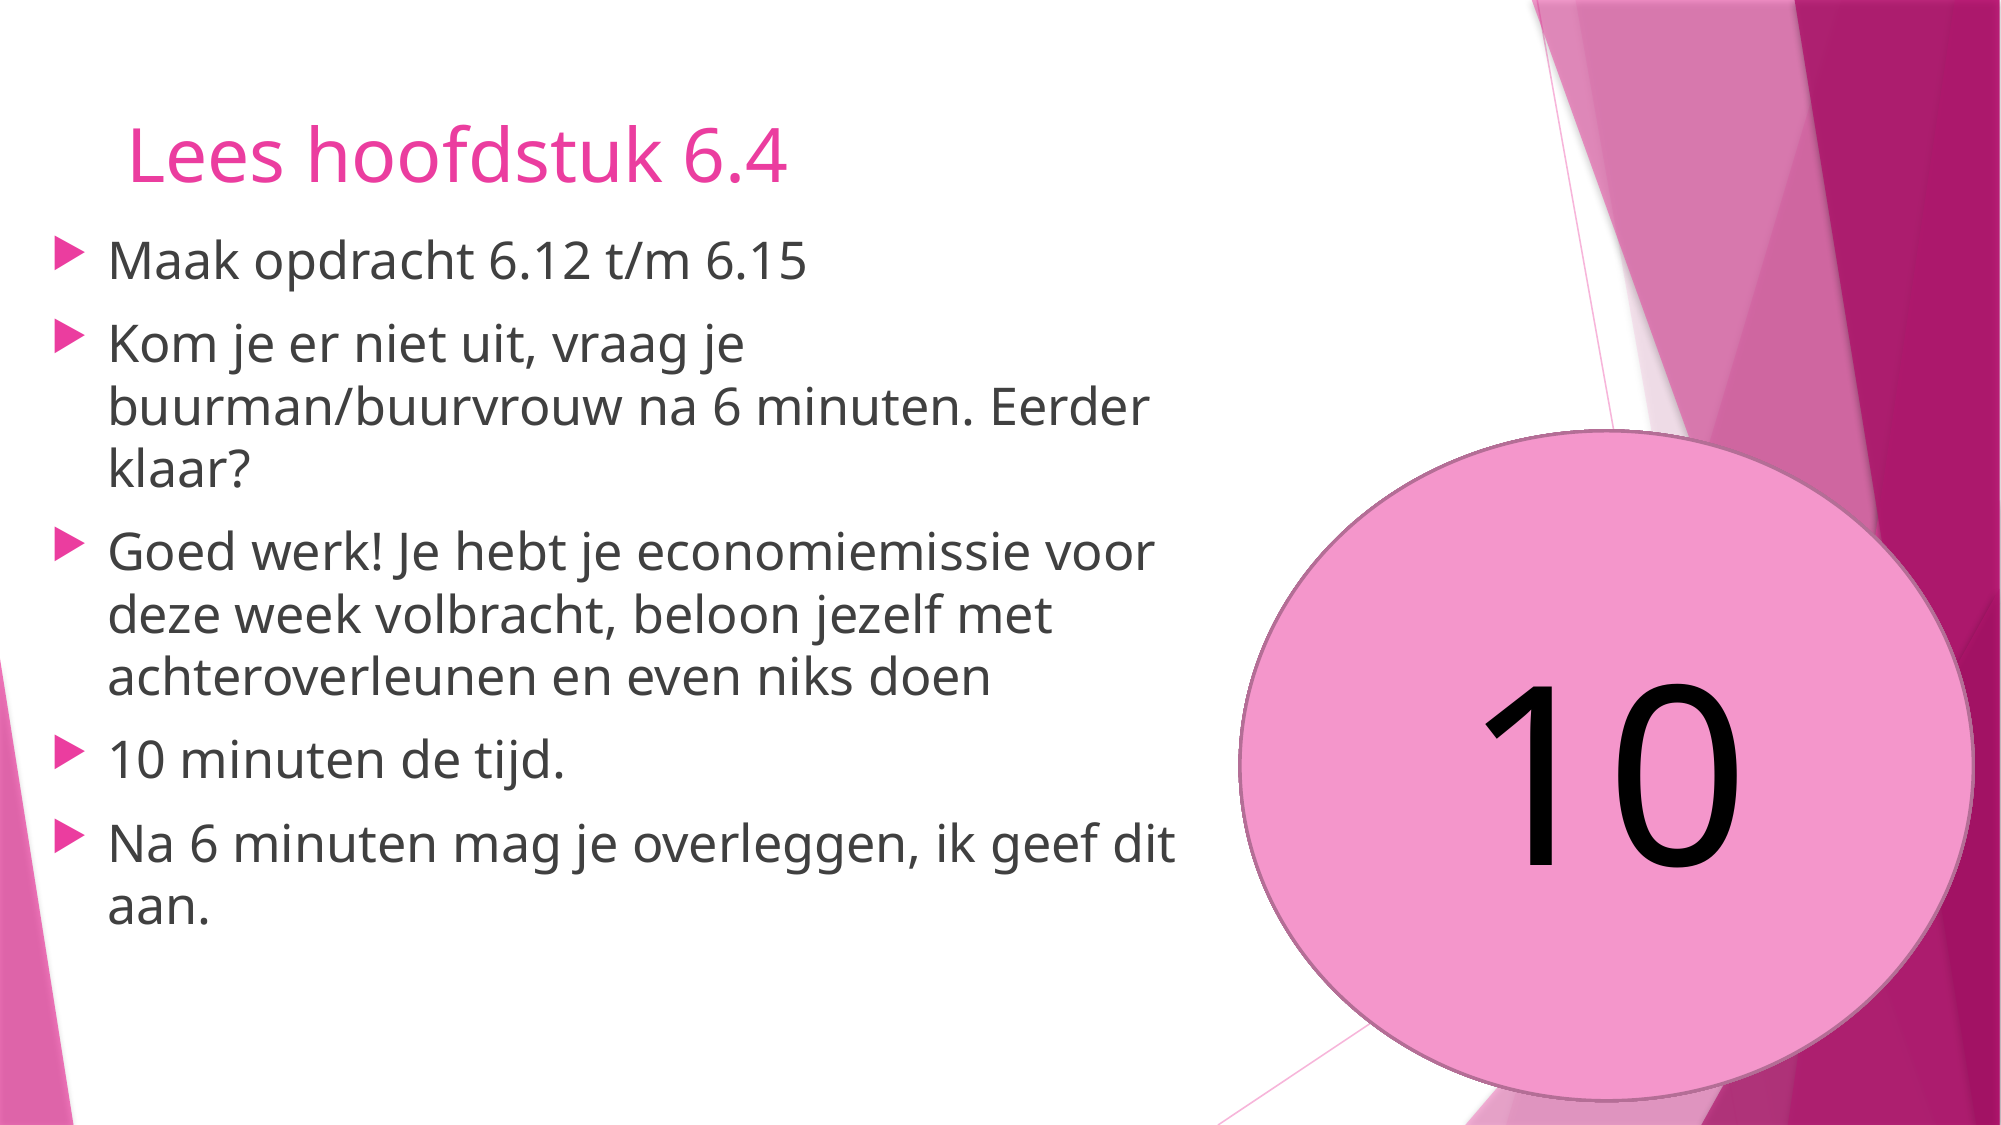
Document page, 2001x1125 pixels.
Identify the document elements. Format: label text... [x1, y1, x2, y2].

list Maak opdracht 6.12 t/m 6.15 Kom je er niet uit, vraag je buurman/buurvrouw na 6 minuten. Eerder klaar? Goed werk! Je hebt je economiemissie voor deze week volbracht, beloon jezelf met achteroverleunen en even niks doen 10 minuten de tijd. Na 6 minuten mag je overleggen, ik geef dit aan. [35, 219, 1241, 1012]
text_box 10 [1238, 429, 1975, 1103]
title Lees hoofdstuk 6.4 [111, 99, 1522, 317]
